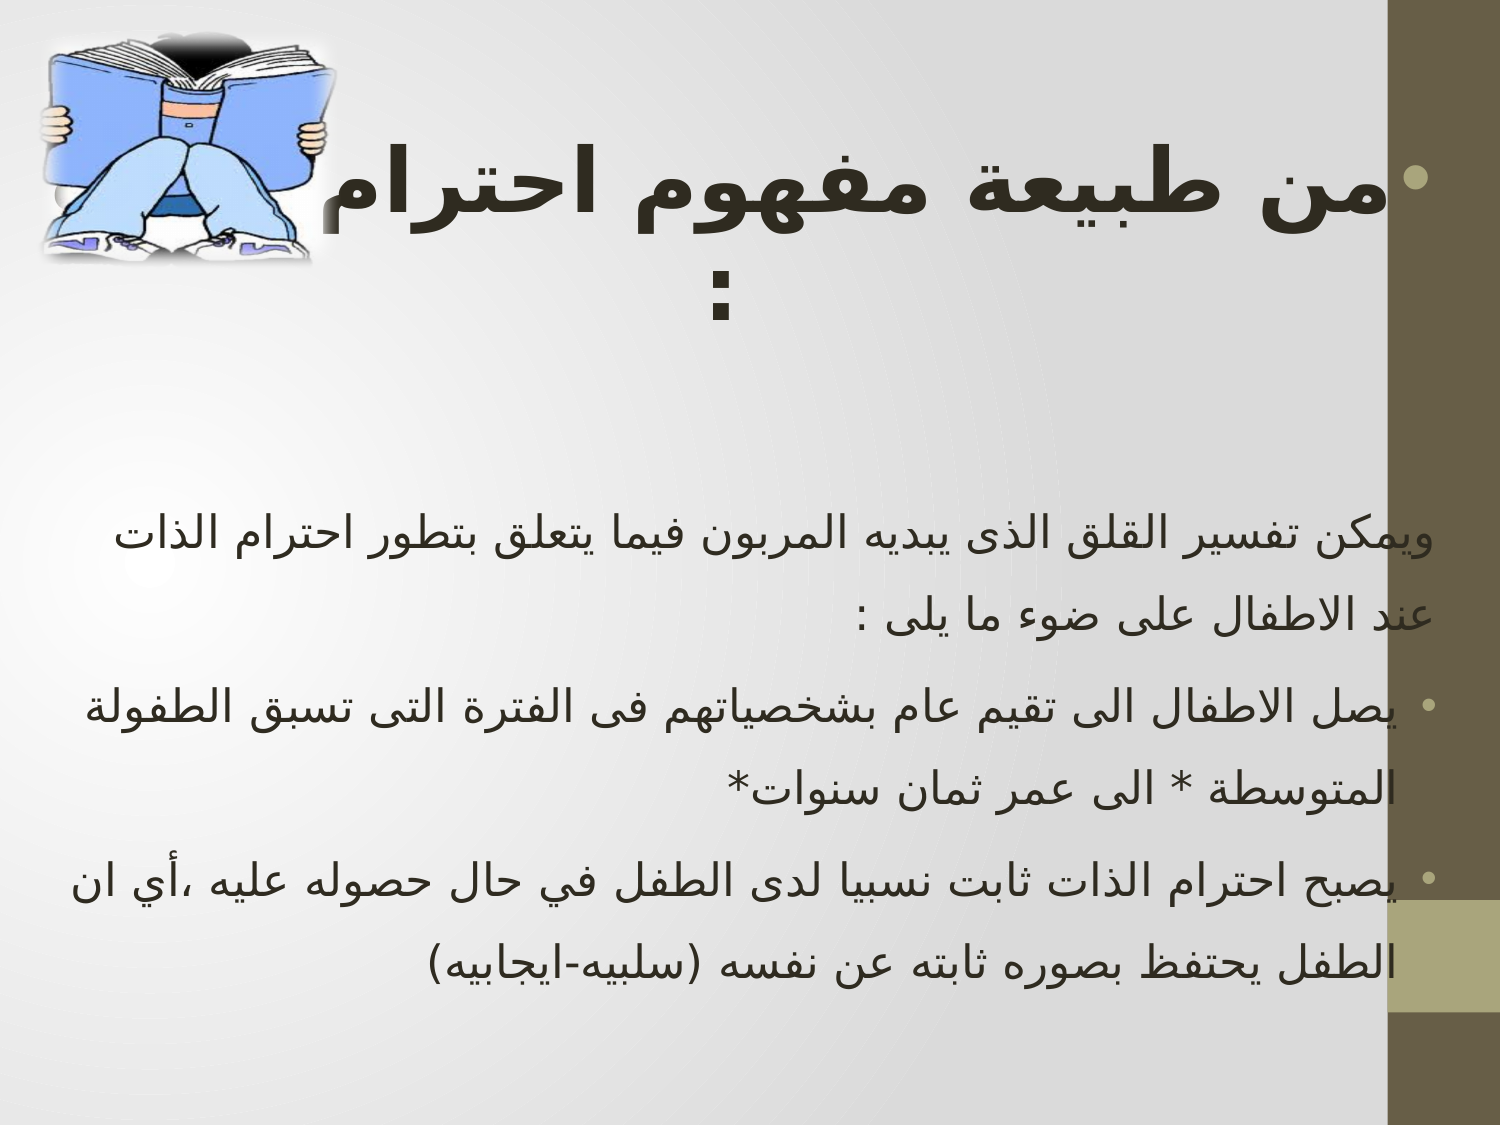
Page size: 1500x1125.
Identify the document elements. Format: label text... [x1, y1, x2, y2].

list من طبيعة مفهوم احترام الذات : ويمكن تفسير القلق الذى يبديه المربون فيما يتعلق بتطور احترام الذات عند الاطفال على ضوء ما يلى : يصل الاطفال الى تقيم عام بشخصياتهم فى الفترة التى تسبق الطفولة المتوسطة * الى عمر ثمان سنوات* يصبح احترام الذات ثابت نسبيا لدى الطفل في حال حصوله عليه ،أي ان الطفل يحتفظ بصوره ثابته عن نفسه (سلبيه-ايجابيه) [29, 42, 1471, 1094]
picture [34, 26, 343, 270]
